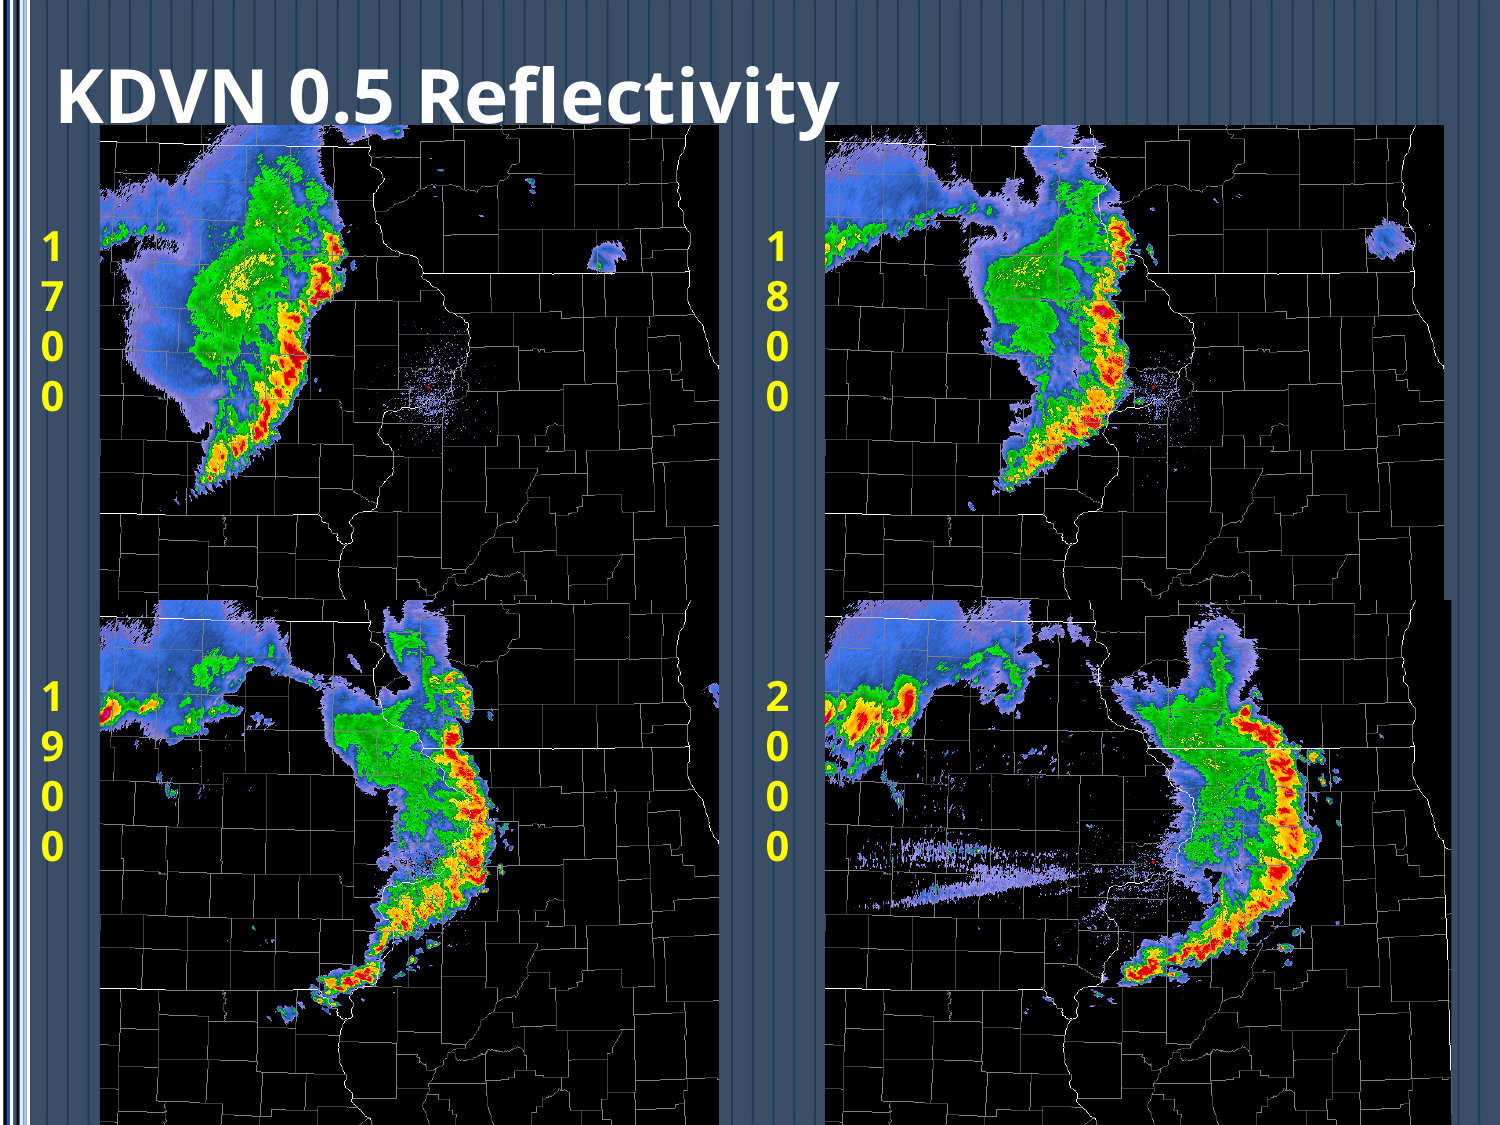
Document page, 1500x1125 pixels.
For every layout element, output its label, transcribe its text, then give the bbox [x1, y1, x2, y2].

picture [99, 124, 719, 1125]
picture [824, 124, 1452, 1125]
title KDVN 0.5 Reflectivity [24, 0, 1255, 188]
text_box 1 7 0 0 1 9 0 0 [25, 212, 80, 878]
text_box 1 8 0 0 2 0 0 0 [750, 212, 805, 878]
